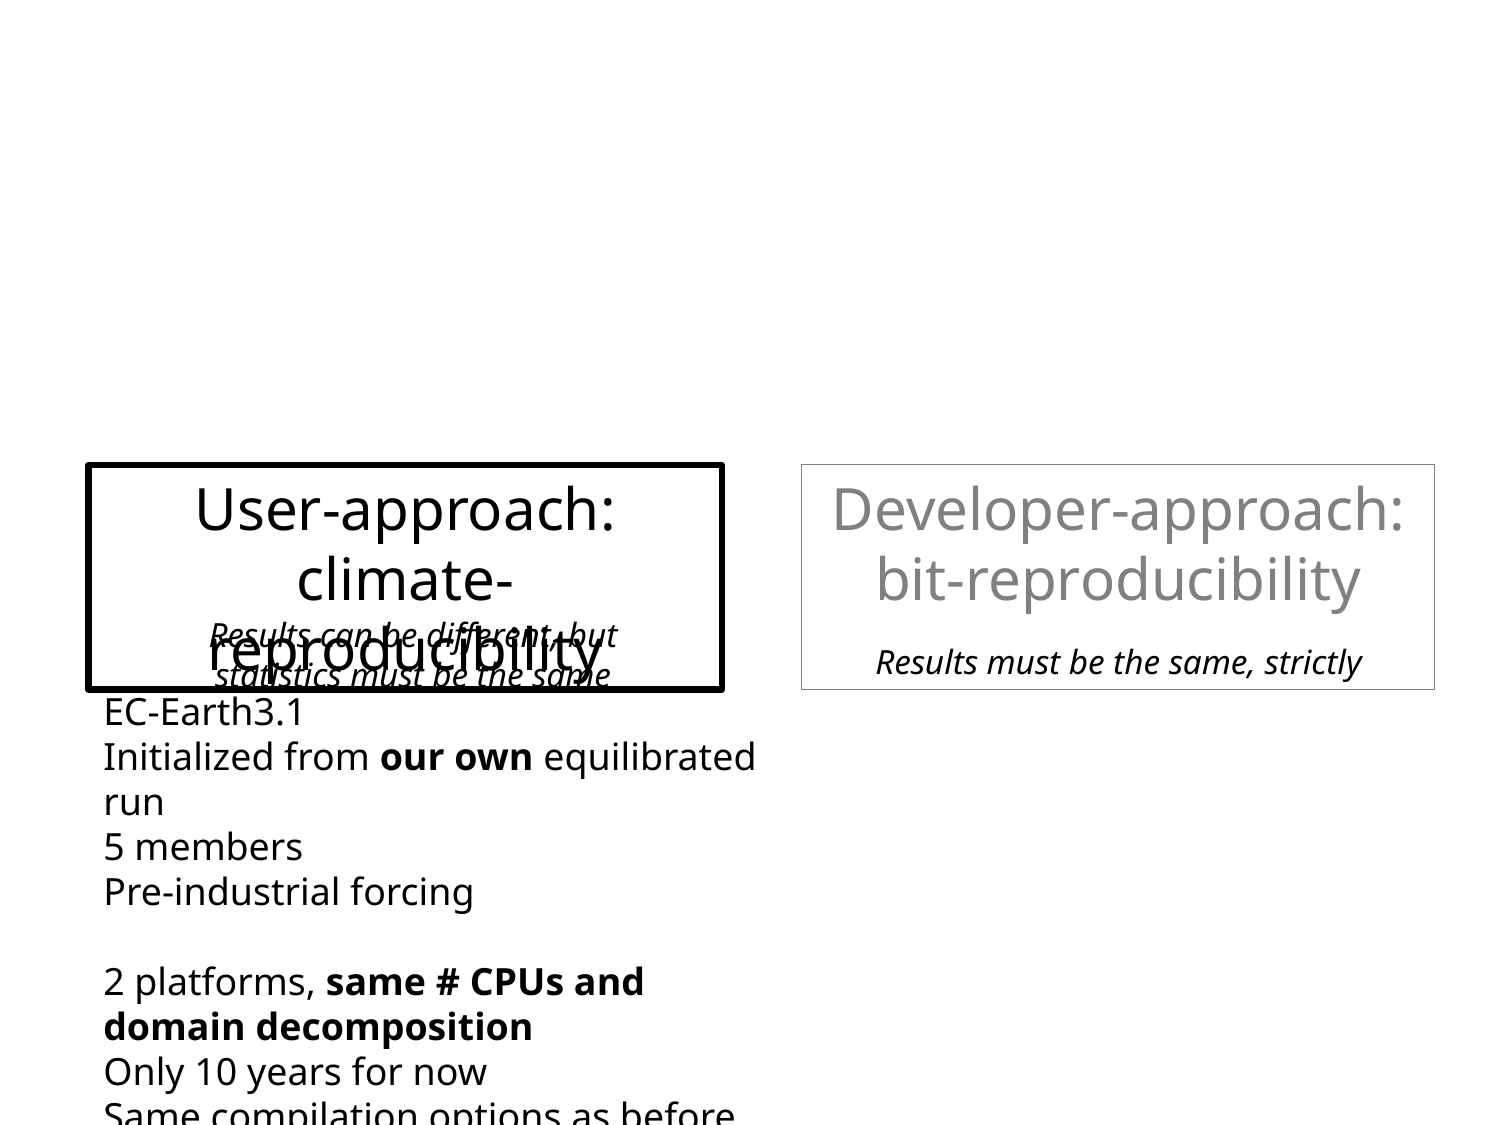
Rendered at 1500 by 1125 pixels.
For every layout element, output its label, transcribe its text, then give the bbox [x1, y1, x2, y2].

text_box User-approach: climate-reproducibility [88, 464, 722, 680]
text_box EC-Earth3.1 Initialized from our own equilibrated run 5 members Pre-industrial forcing 2 platforms, same # CPUs and domain decomposition Only 10 years for now Same compilation options as before [88, 680, 802, 1125]
text_box Results must be the same, strictly [797, 633, 1441, 739]
text_box Developer-approach: bit-reproducibility [801, 464, 1435, 633]
text_box Results can be different, but statistics must be the same [147, 606, 679, 712]
